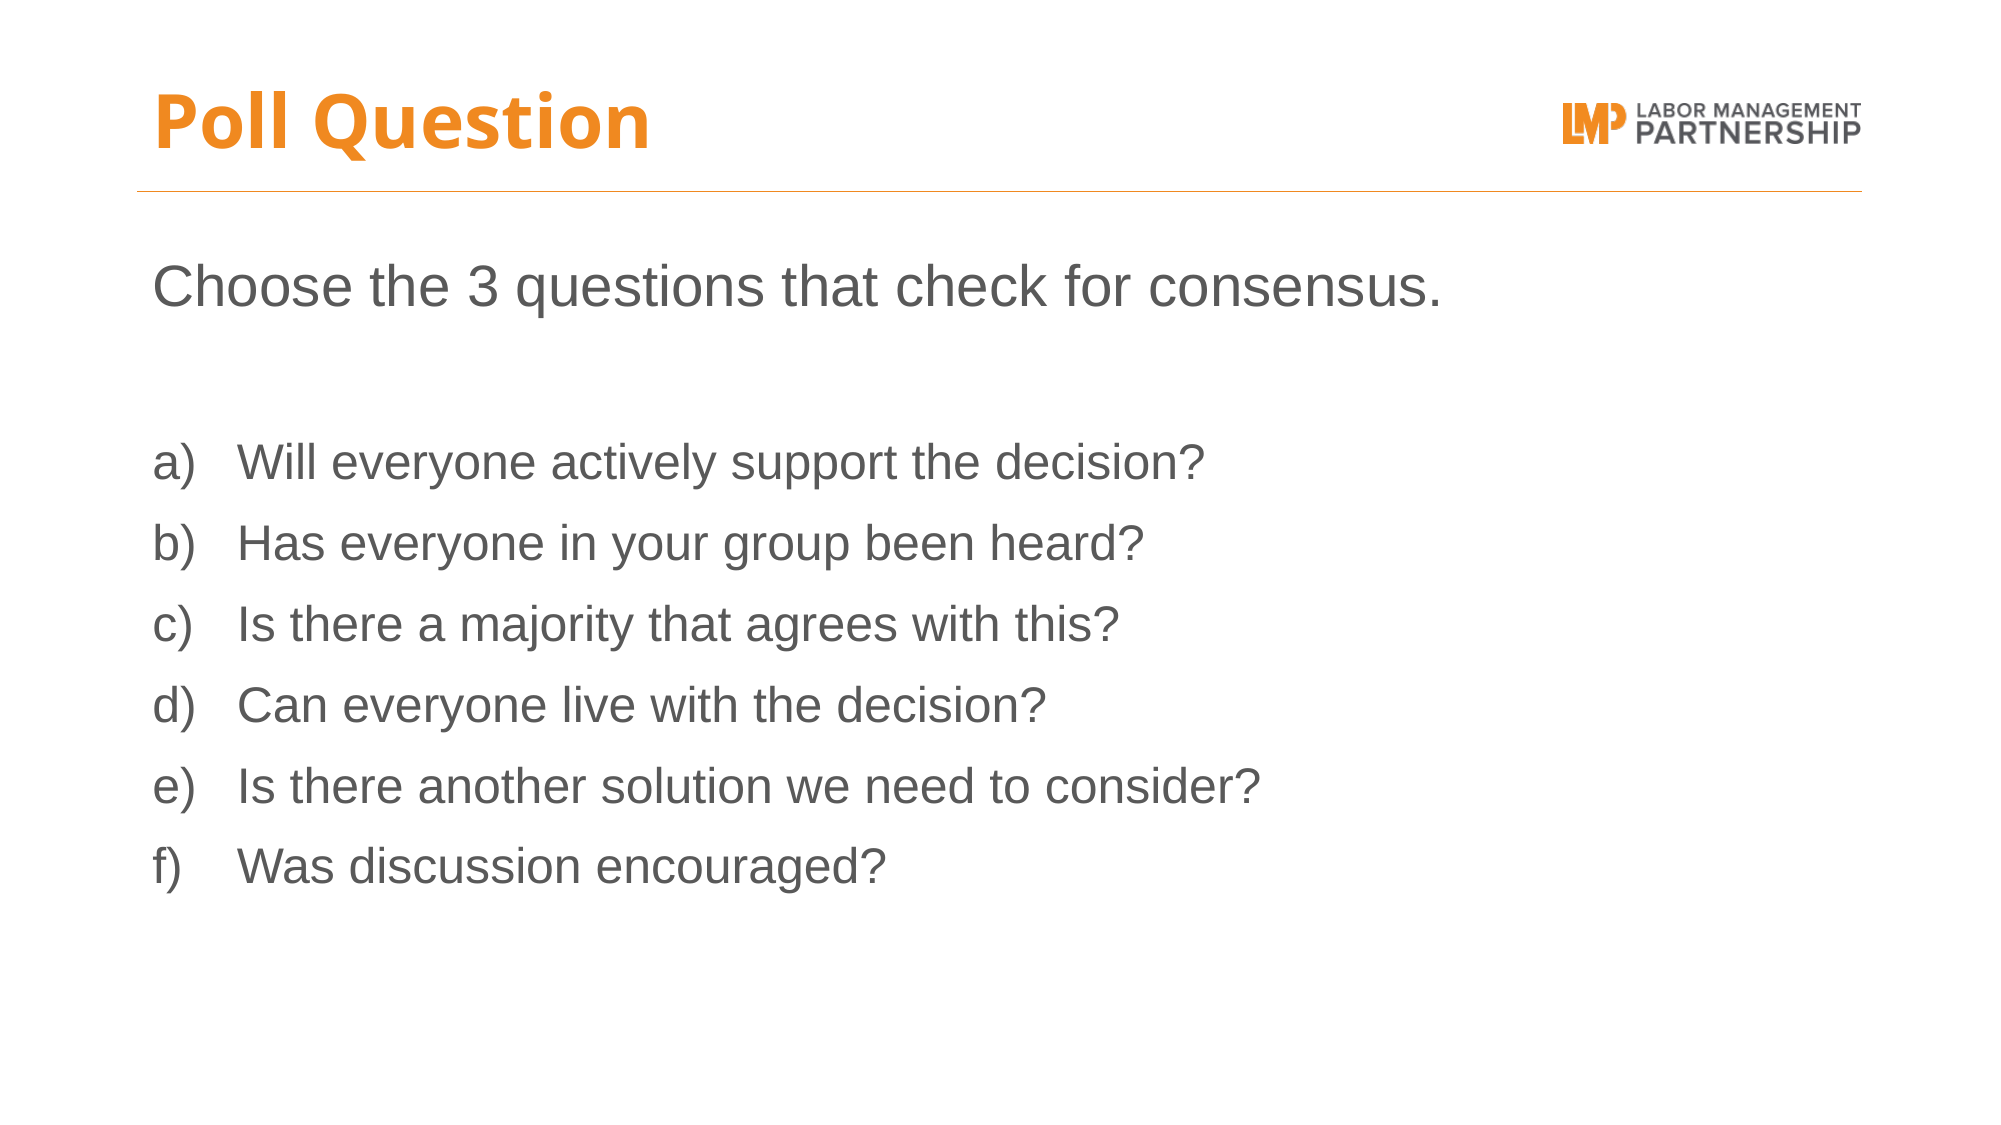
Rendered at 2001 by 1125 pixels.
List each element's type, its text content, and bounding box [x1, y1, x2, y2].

picture [1562, 103, 1863, 144]
list Choose the 3 questions that check for consensus. Will everyone actively support the decision? Has everyone in your group been heard? Is there a majority that agrees with this? Can everyone live with the decision? Is there another solution we need to consider? Was discussion encouraged? [137, 240, 1863, 1014]
title Poll Question [137, 59, 1529, 188]
